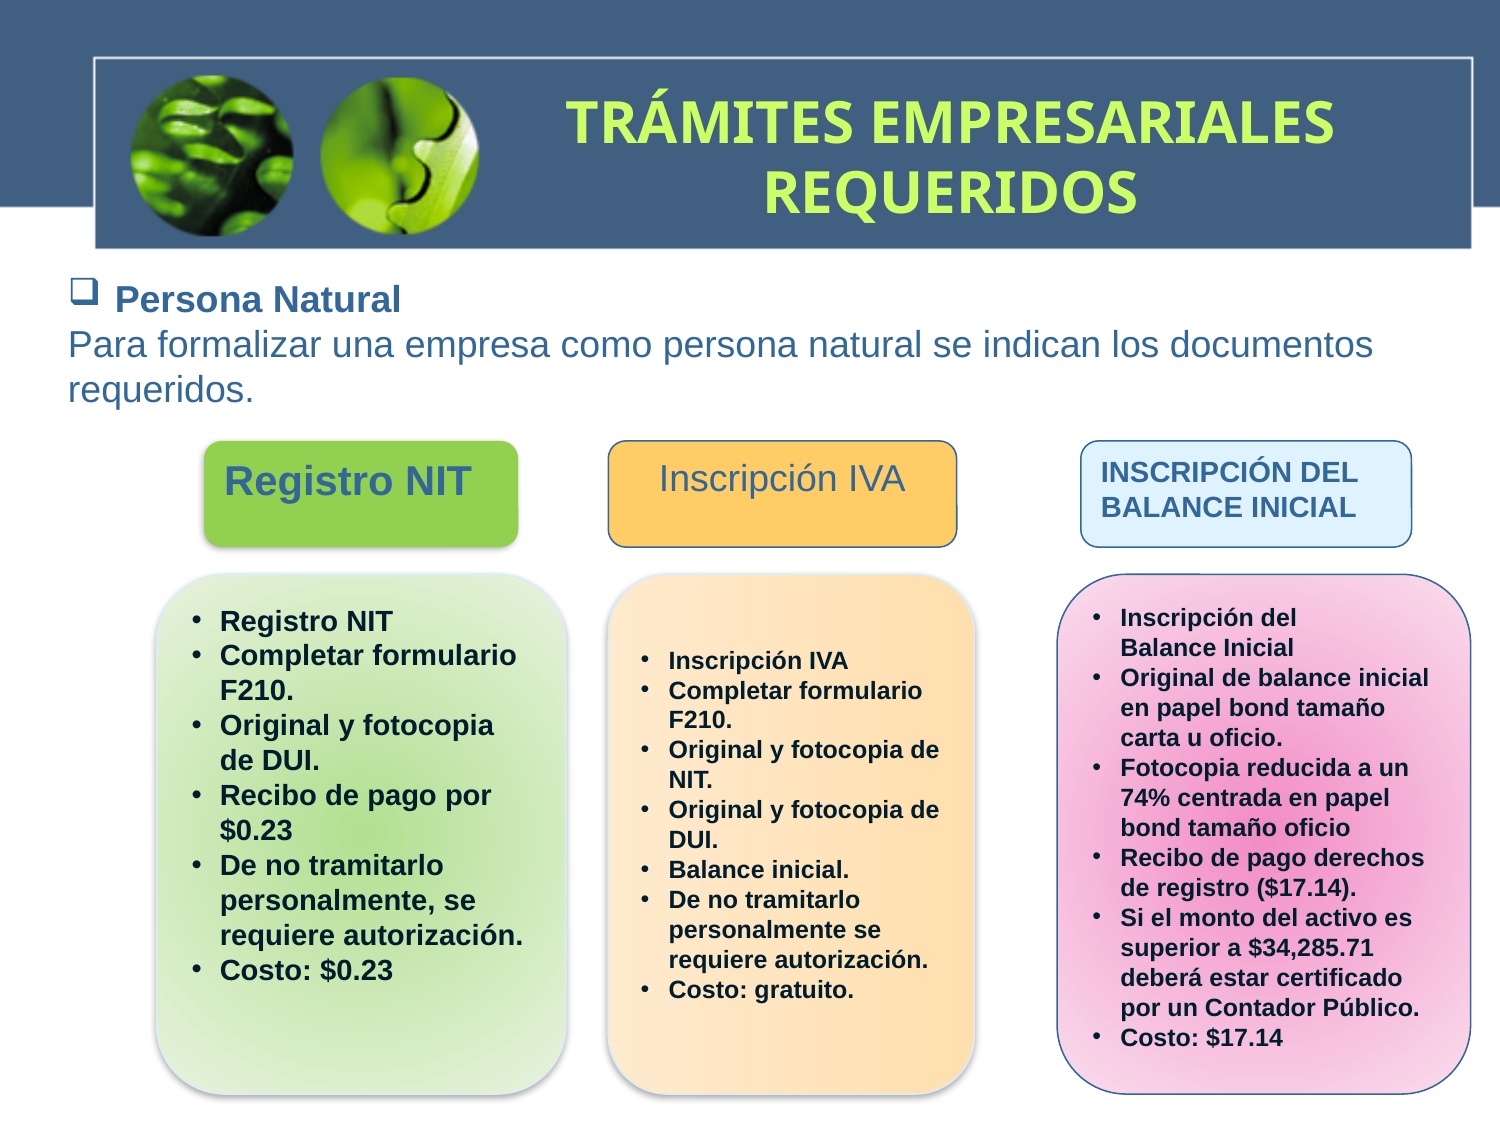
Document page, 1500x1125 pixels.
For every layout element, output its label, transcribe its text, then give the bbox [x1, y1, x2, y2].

title TRÁMITES EMPRESARIALES REQUERIDOS [360, 42, 1500, 268]
text_box Inscripción del Balance Inicial Original de balance inicial en papel bond tamaño carta u oficio. Fotocopia reducida a un 74% centrada en papel bond tamaño oficio Recibo de pago derechos de registro ($17.14). Si el monto del activo es superior a $34,285.71 deberá estar certificado por un Contador Público. Costo: $17.14 [1057, 574, 1471, 1095]
picture [0, 0, 1500, 1125]
text_box Persona Natural Para formalizar una empresa como persona natural se indican los documentos requeridos. [53, 267, 1447, 417]
text_box Inscripción IVA Completar formulario F210. Original y fotocopia de NIT. Original y fotocopia de DUI. Balance inicial. De no tramitarlo personalmente se requiere autorización. Costo: gratuito. [607, 573, 976, 1095]
text_box Inscripción IVA [608, 440, 957, 548]
text_box Registro NIT Completar formulario F210. Original y fotocopia de DUI. Recibo de pago por $0.23 De no tramitarlo personalmente, se requiere autorización. Costo: $0.23 [155, 573, 567, 1095]
text_box INSCRIPCIÓN DEL BALANCE INICIAL [1080, 440, 1412, 548]
text_box Registro NIT [204, 440, 519, 548]
